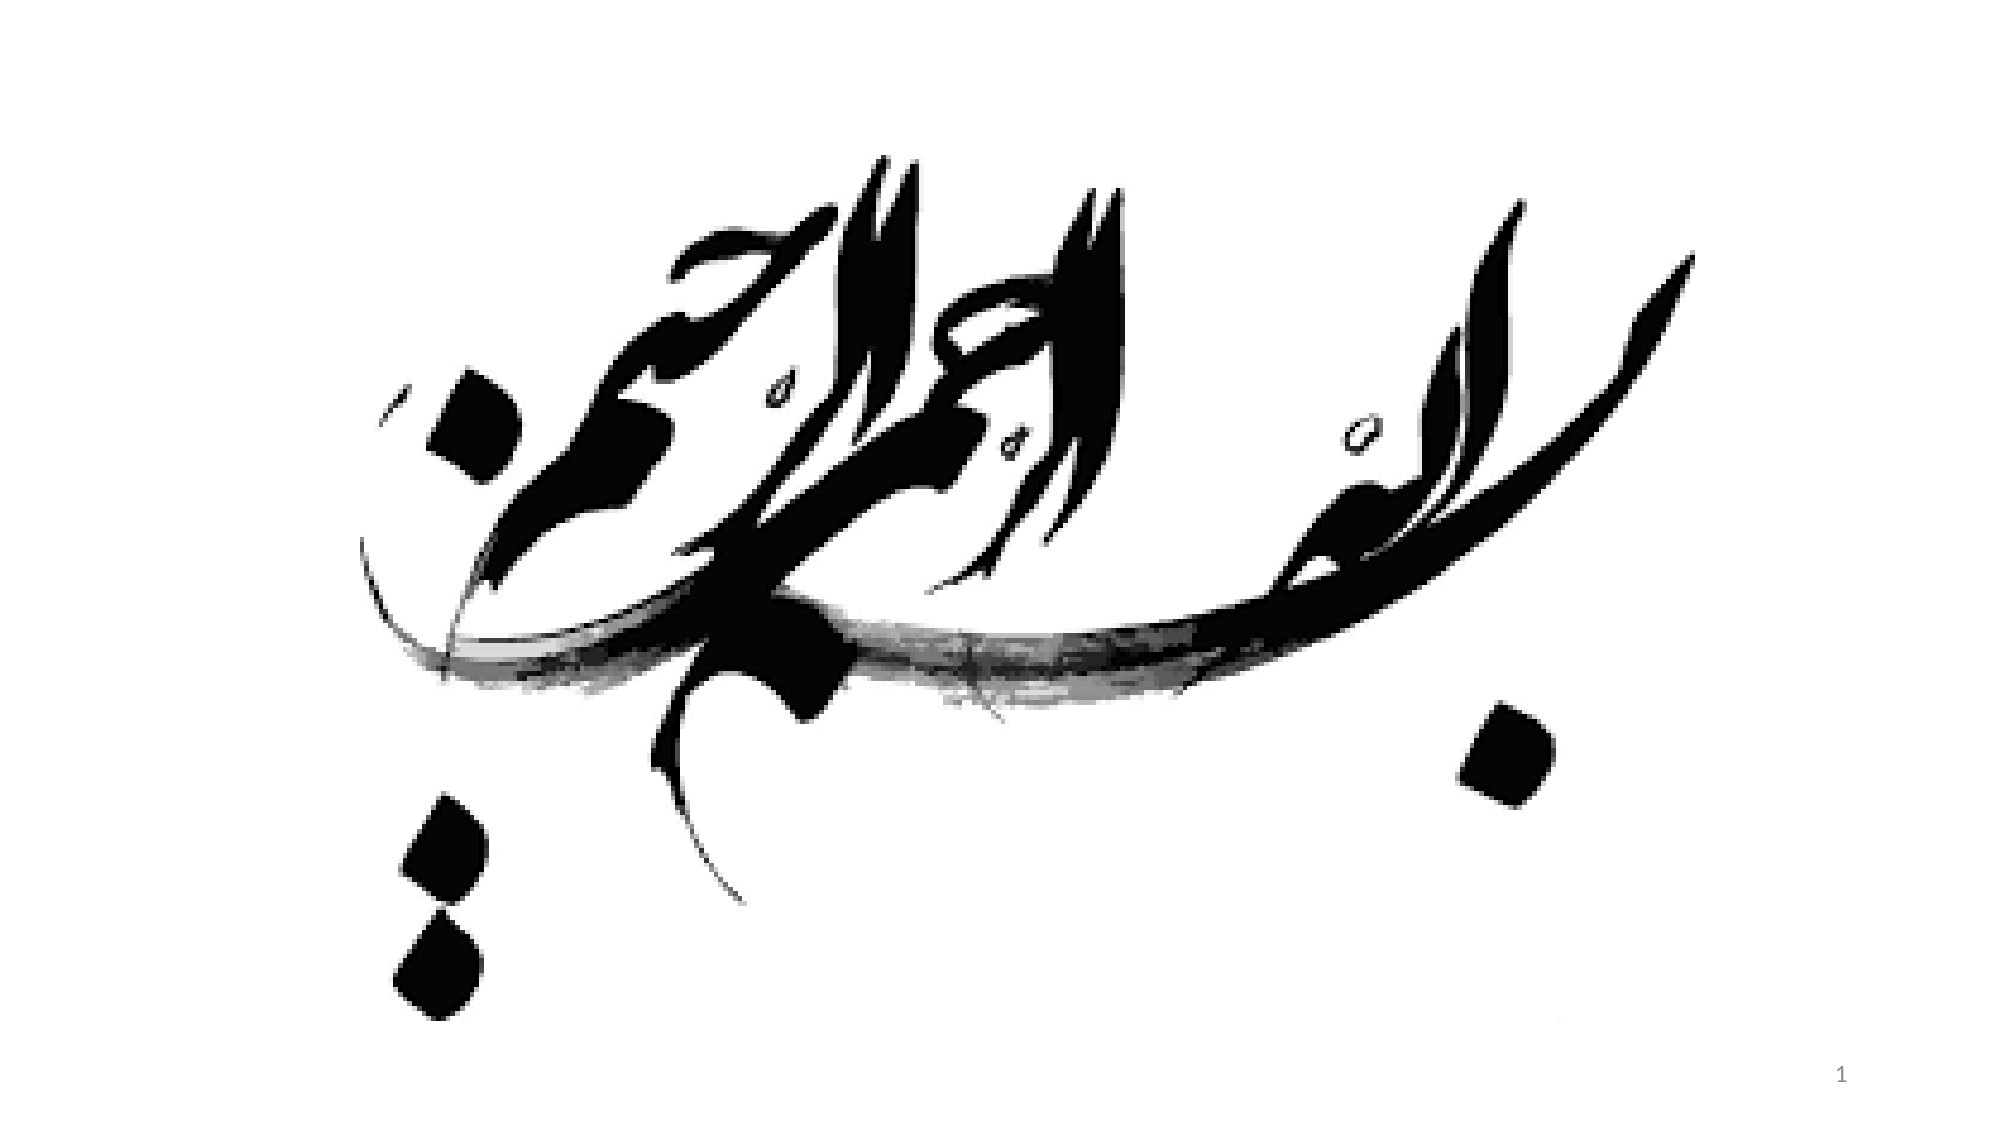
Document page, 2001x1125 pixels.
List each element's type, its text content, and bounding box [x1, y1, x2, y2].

slide_number 1 [1412, 1042, 1863, 1103]
picture [359, 155, 1695, 1021]
